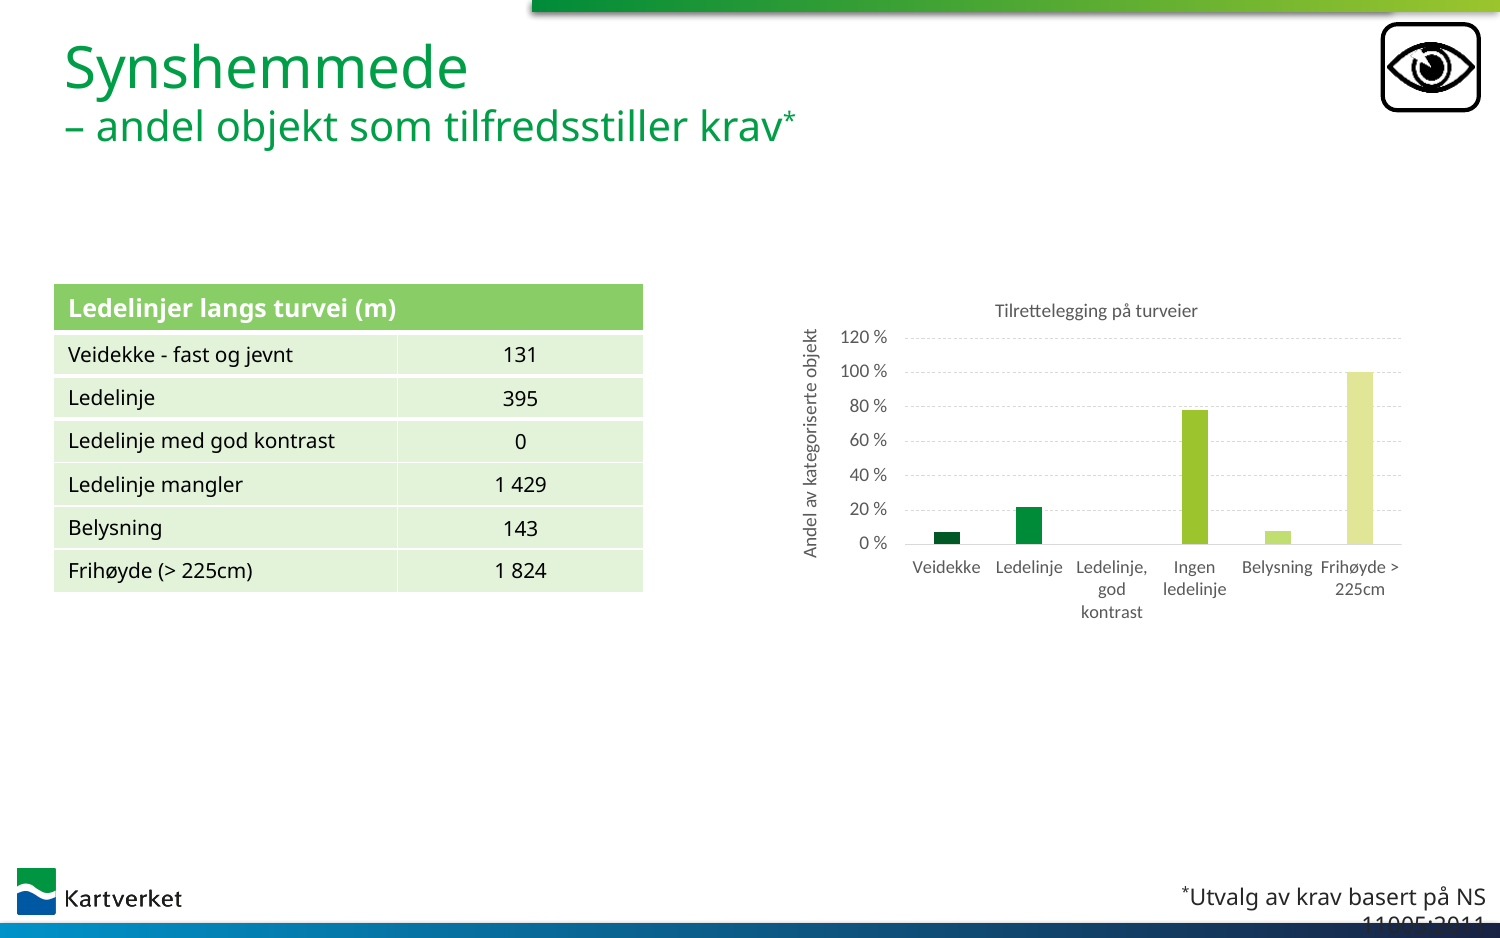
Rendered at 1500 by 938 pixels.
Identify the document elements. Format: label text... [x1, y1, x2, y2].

table_cell Ledelinje [54, 378, 397, 417]
table_cell 395 [398, 378, 643, 417]
text_box Synshemmede – andel objekt som tilfredsstiller krav* [49, 24, 1431, 158]
table_cell Belysning [54, 507, 397, 548]
picture [791, 291, 1402, 630]
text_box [1382, 24, 1480, 111]
table_cell Veidekke - fast og jevnt [54, 335, 397, 374]
table_cell Frihøyde (> 225cm) [54, 550, 397, 592]
table_cell Ledelinje mangler [54, 463, 397, 505]
text_box *Utvalg av krav basert på NS 11005:2011 [1068, 873, 1500, 938]
table_cell 0 [398, 421, 643, 462]
table_cell 131 [398, 335, 643, 374]
table_header Ledelinjer langs turvei (m) [54, 284, 643, 330]
table_cell 1 824 [398, 550, 643, 592]
table_cell 143 [398, 507, 643, 548]
table_cell Ledelinje med god kontrast [54, 421, 397, 462]
table_cell 1 429 [398, 463, 643, 505]
